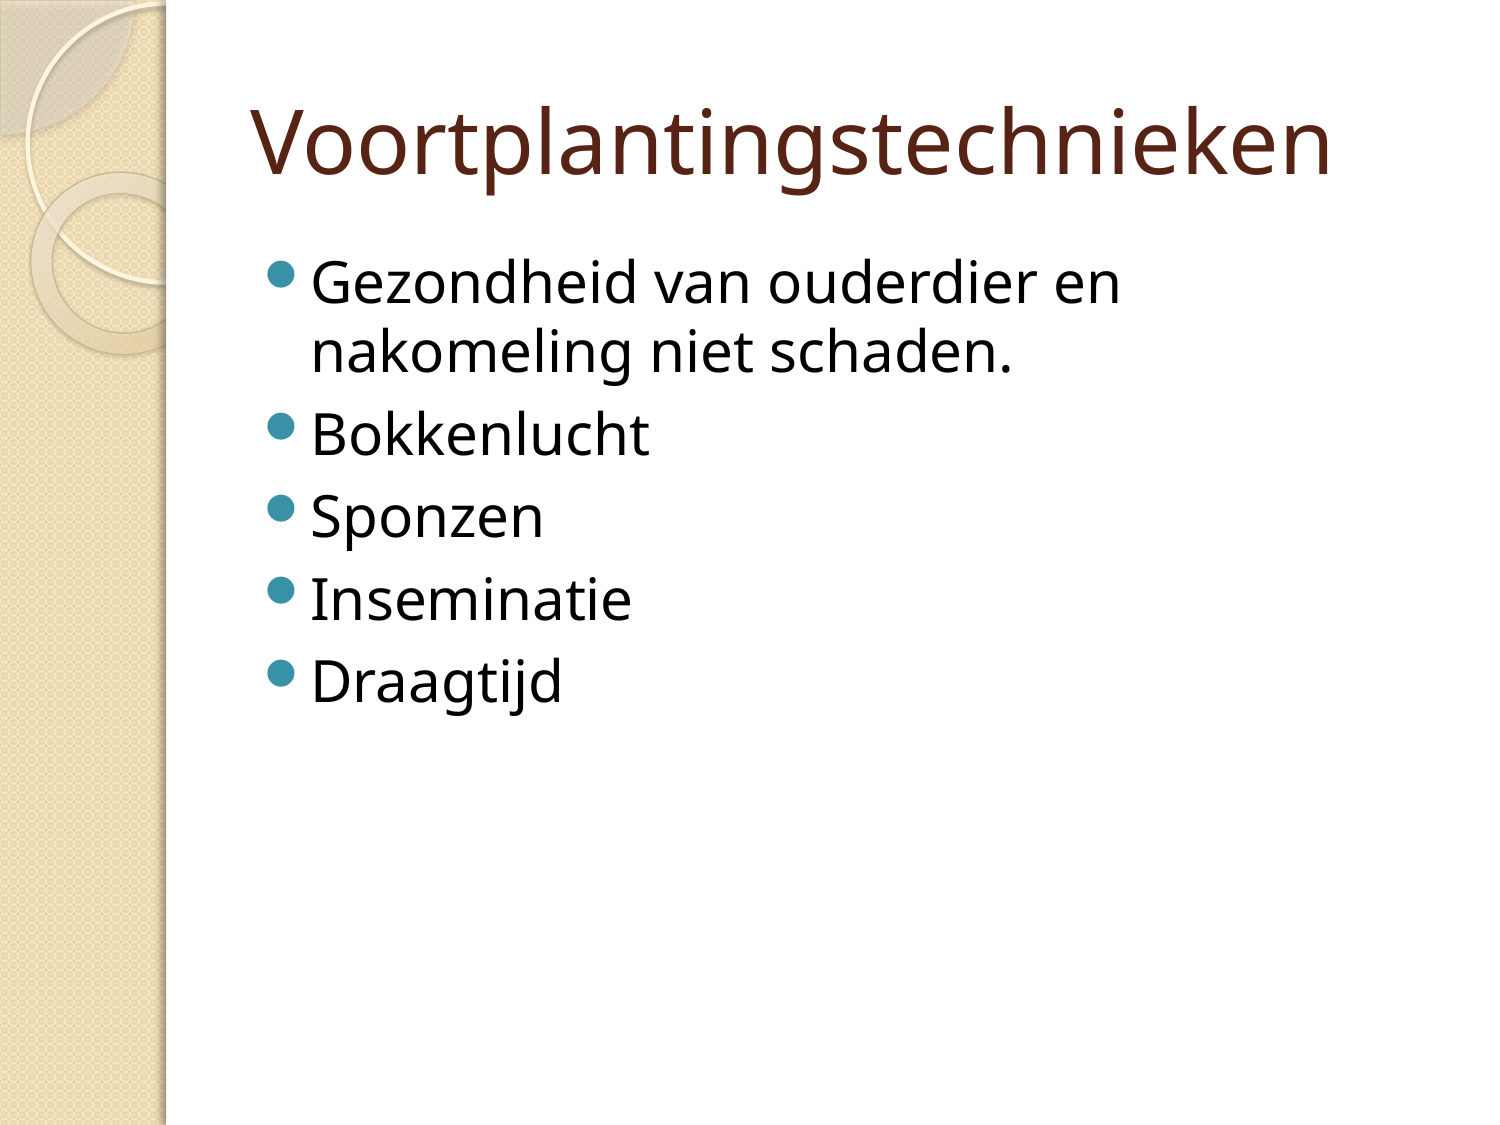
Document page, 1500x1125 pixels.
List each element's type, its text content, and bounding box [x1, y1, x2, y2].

title Voortplantingstechnieken [235, 45, 1466, 233]
list Gezondheid van ouderdier en nakomeling niet schaden. Bokkenlucht Sponzen Inseminatie Draagtijd [235, 237, 1466, 1025]
